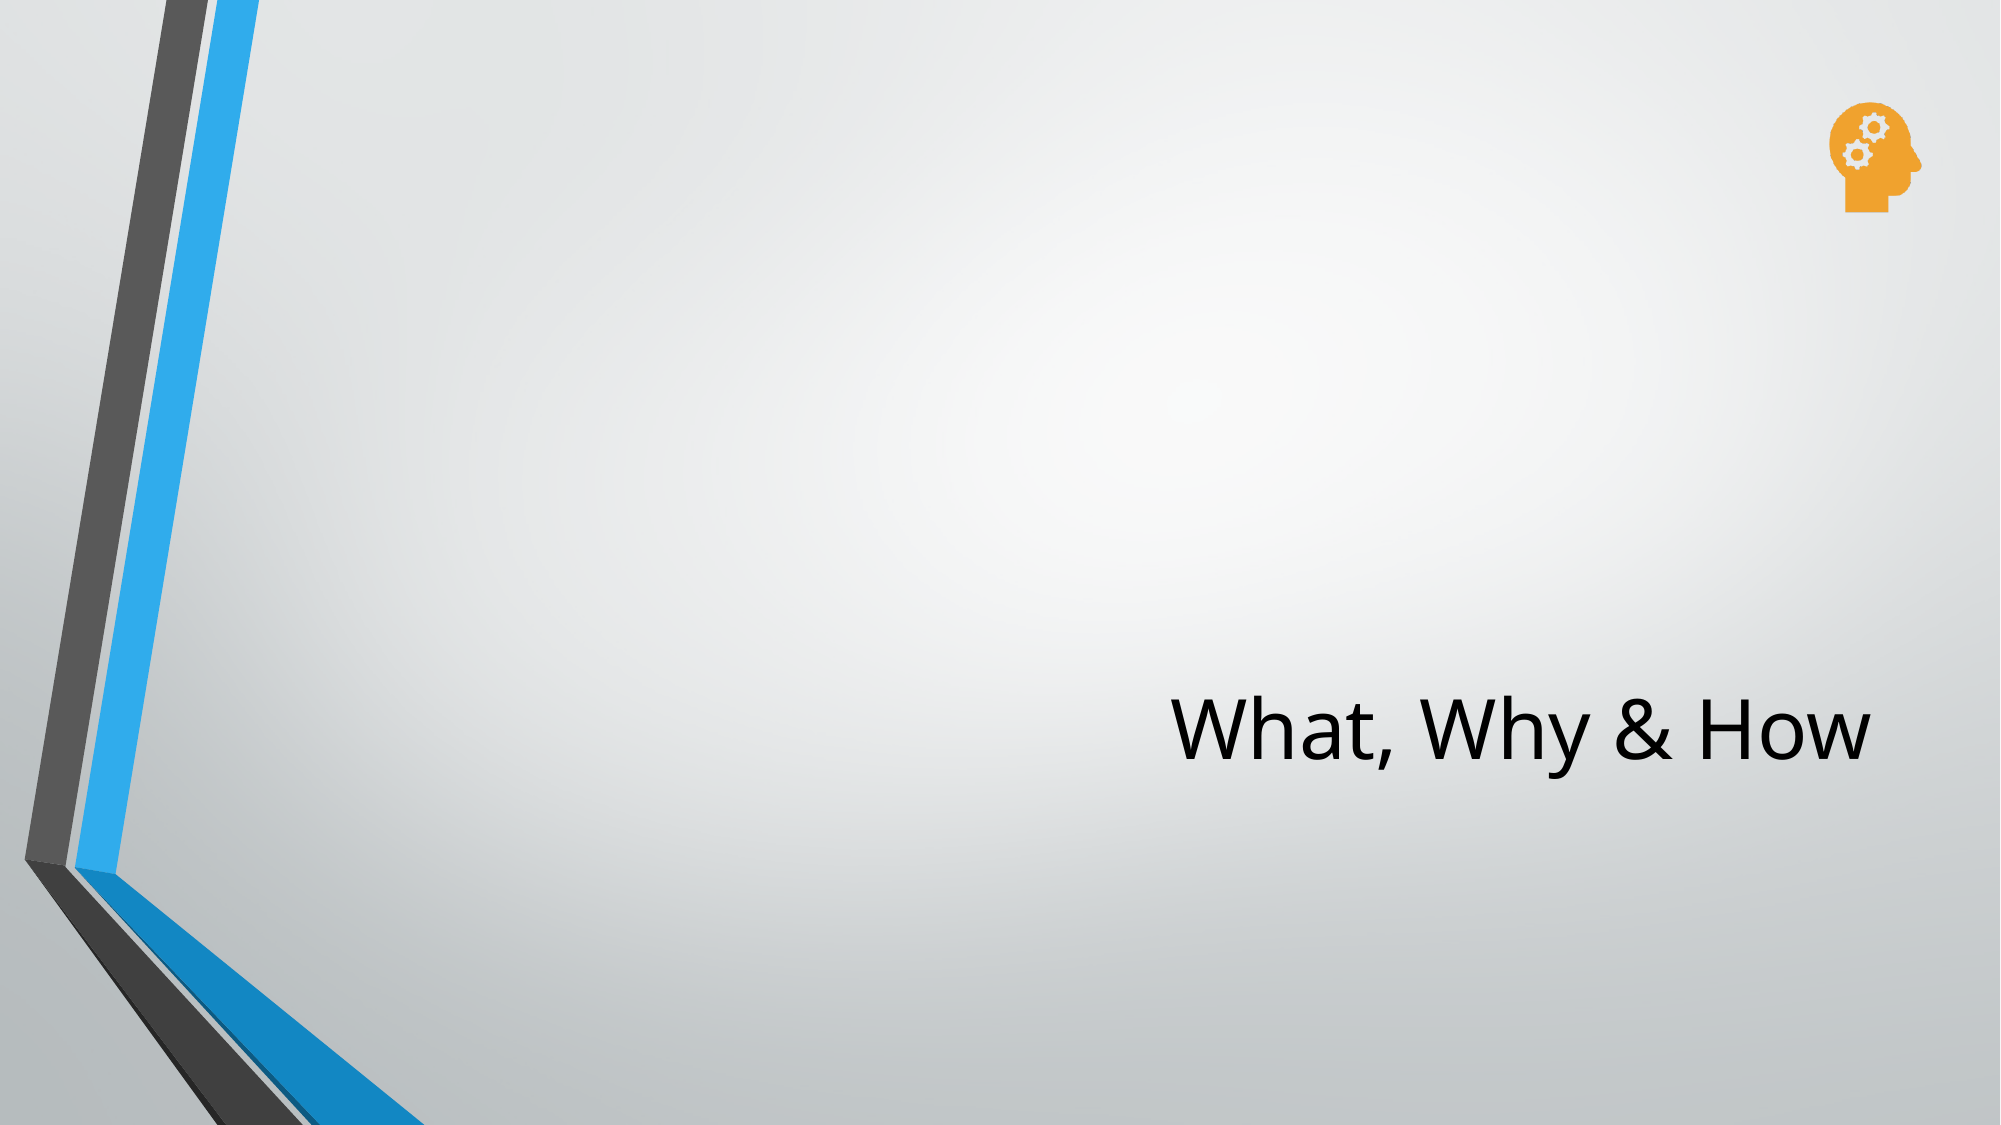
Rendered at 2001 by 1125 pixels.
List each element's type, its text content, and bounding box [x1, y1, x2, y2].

picture [1811, 95, 1939, 224]
title What, Why & How [421, 437, 1887, 784]
